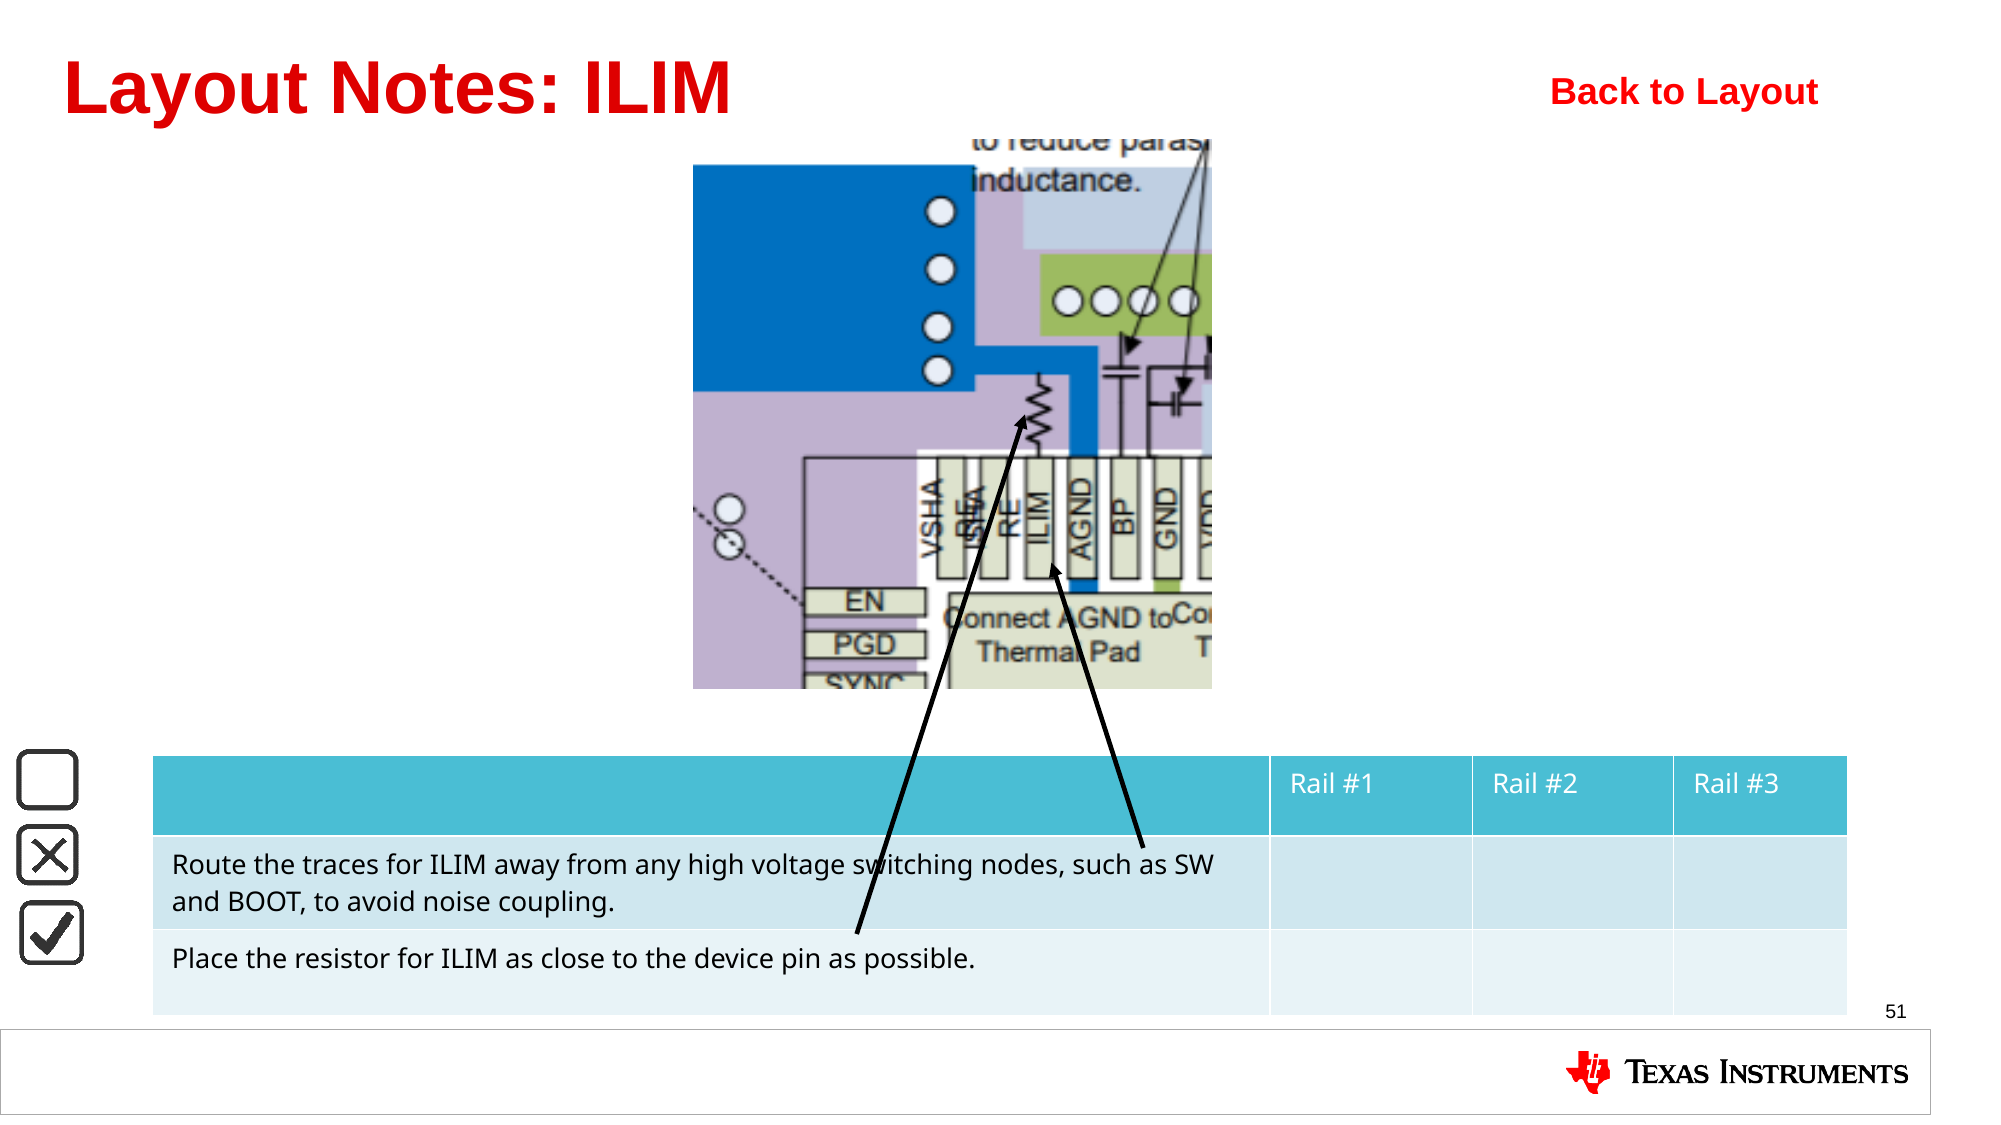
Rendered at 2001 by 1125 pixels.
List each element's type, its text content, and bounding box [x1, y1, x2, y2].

picture [15, 822, 82, 888]
text_box Back to Layout [1535, 59, 1834, 120]
picture [15, 746, 82, 812]
table_header Rail #1 [1271, 756, 1472, 835]
title Layout Notes: ILIM [50, 23, 1901, 157]
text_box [1051, 562, 1144, 849]
table_cell Place the resistor for ILIM as close to the device pin as possible. [153, 930, 1269, 1015]
table_cell [1271, 837, 1472, 929]
table_cell [1674, 837, 1847, 929]
table_header [1148, 756, 1269, 835]
table_cell [1473, 930, 1673, 1015]
picture [1566, 1051, 1908, 1094]
table_header [153, 756, 851, 835]
picture [693, 139, 1212, 690]
table_cell [1473, 837, 1673, 929]
table_header [1030, 756, 1046, 835]
slide_number 51 [1452, 992, 1920, 1027]
table_cell Route the traces for ILIM away from any high voltage switching nodes, such as SW and BOOT, to avoid noise coupling. [153, 837, 851, 929]
picture [11, 895, 95, 973]
table_cell [1674, 930, 1847, 1015]
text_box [856, 414, 1026, 935]
table_header Rail #2 [1473, 756, 1673, 835]
table_cell [1271, 930, 1472, 1015]
table_header Rail #3 [1674, 756, 1847, 835]
table_cell Route the traces for ILIM away from any high voltage switching nodes, such as SW and BOOT, to avoid noise coupling. [1030, 837, 1269, 929]
